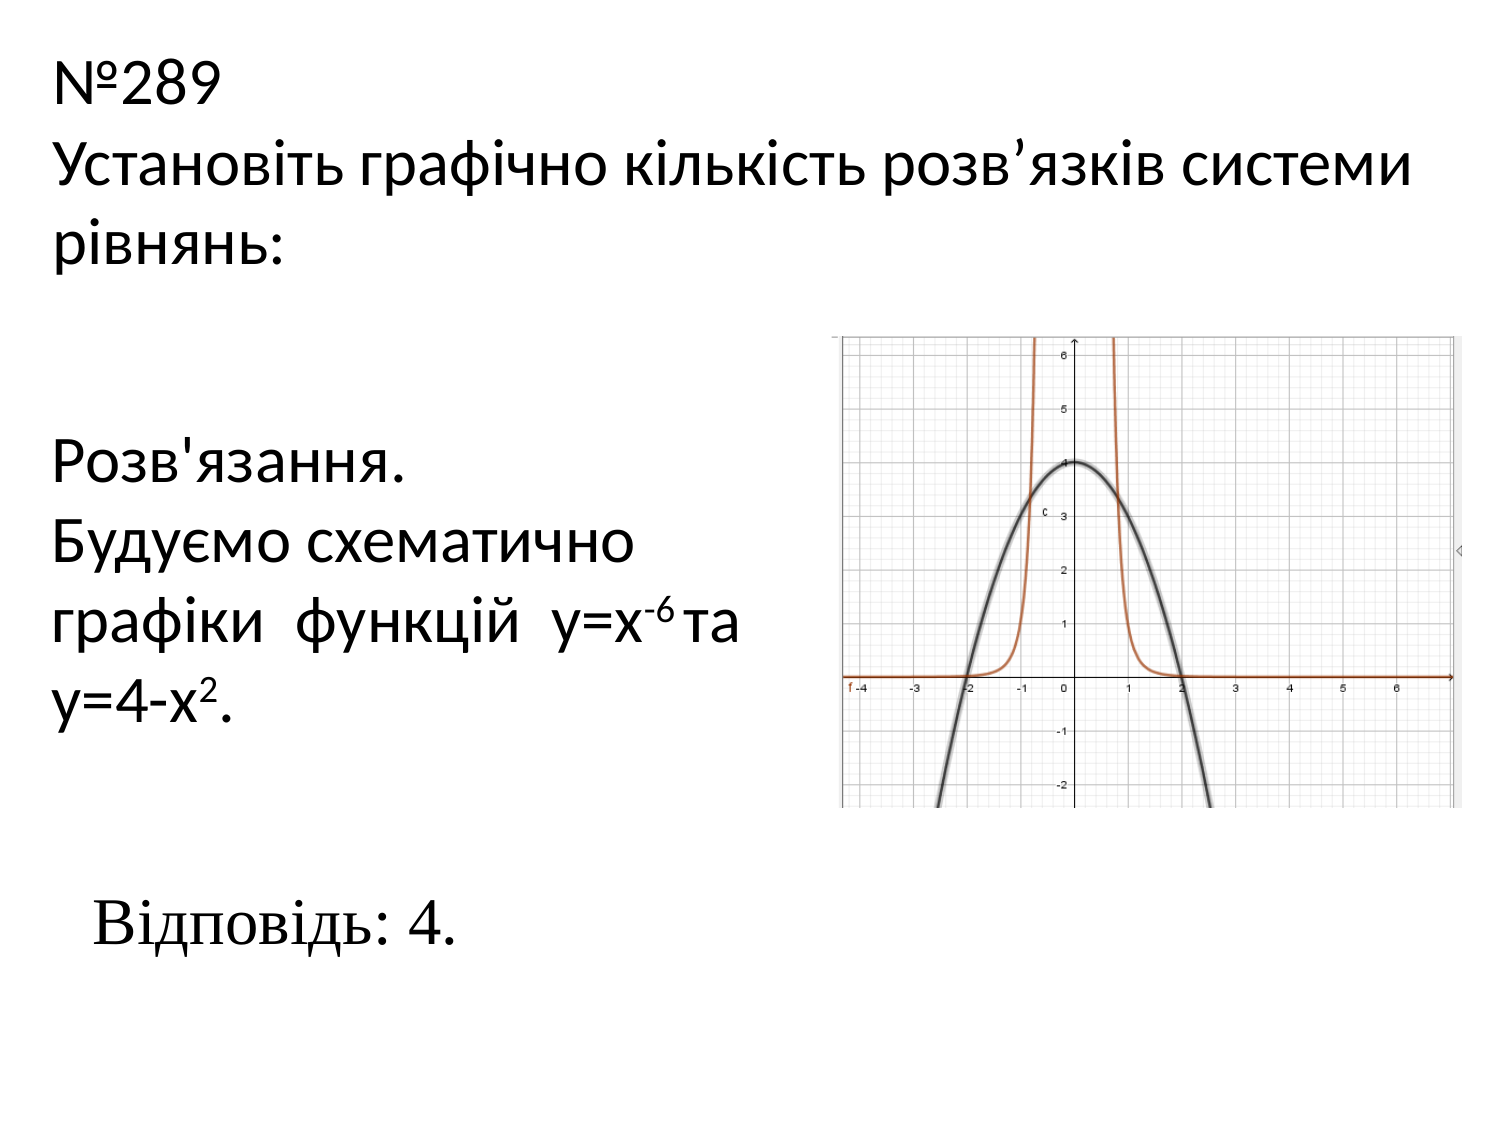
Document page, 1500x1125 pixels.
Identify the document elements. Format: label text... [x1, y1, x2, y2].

text_box Розв'язання. Будуємо схематично графіки функцій у=х-6 та у=4-х2. [37, 408, 787, 744]
picture [831, 335, 1463, 809]
text_box Відповідь: 4. [78, 870, 475, 965]
